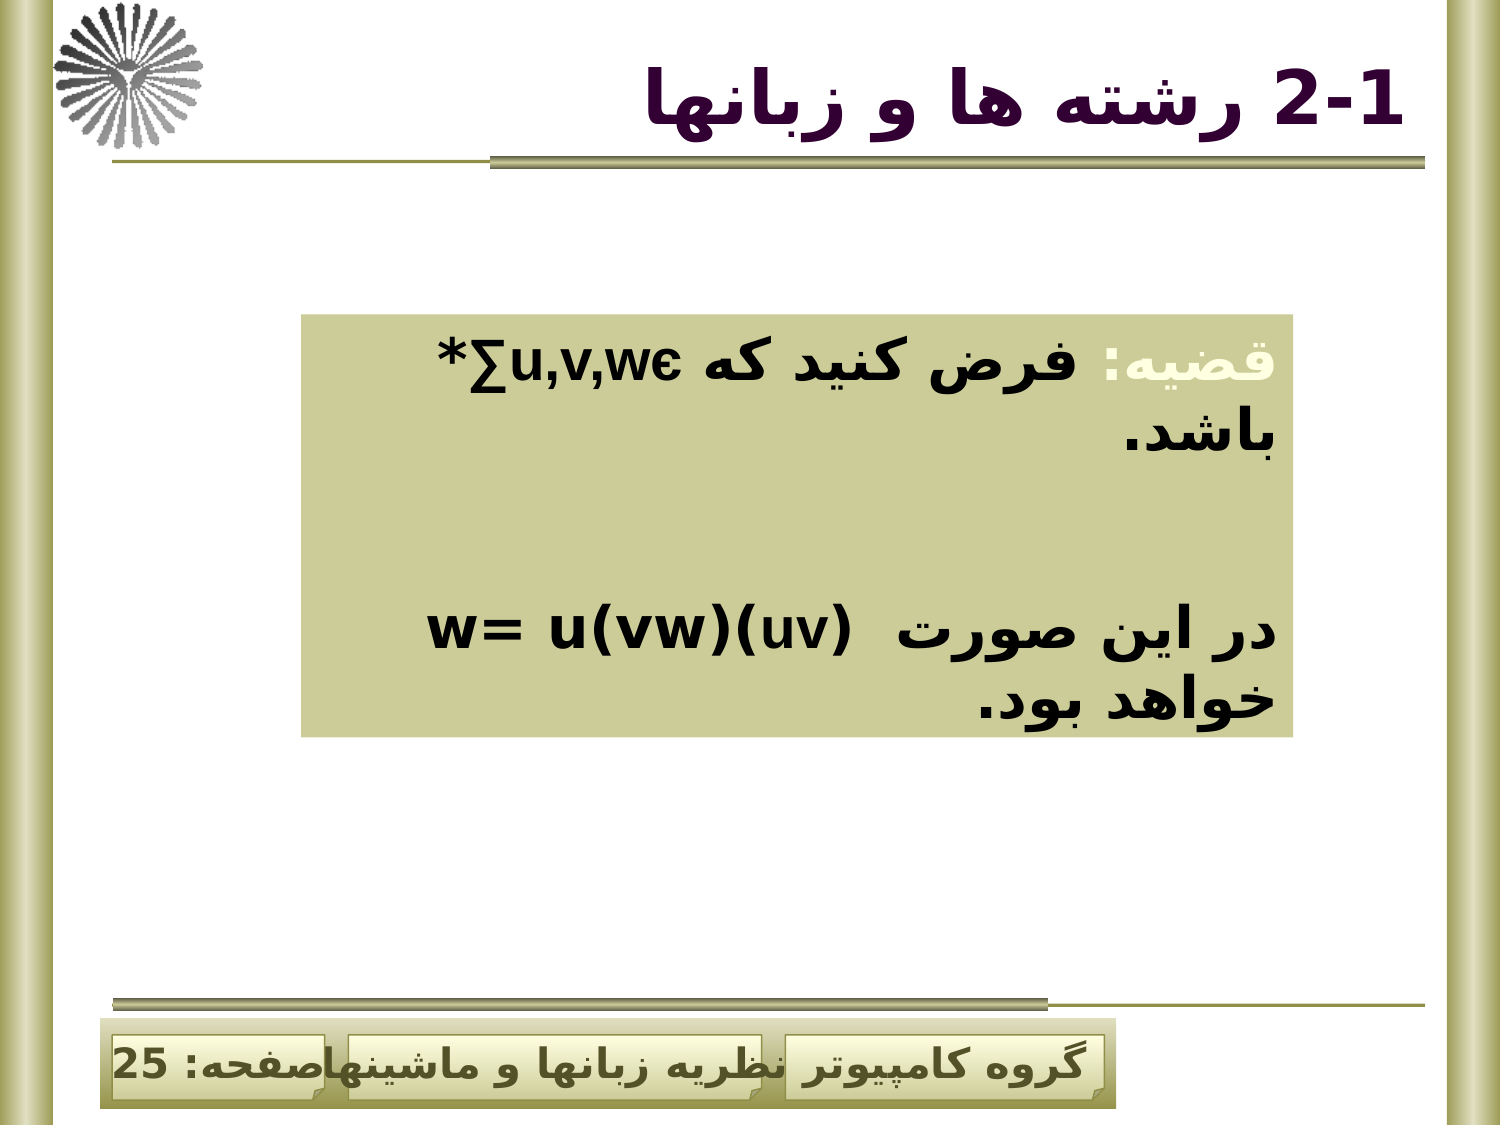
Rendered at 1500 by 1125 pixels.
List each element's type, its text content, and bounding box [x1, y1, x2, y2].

text_box قضیه: فرض کنید که u,v,wє∑* باشد. در این صورت (uv)w= u(vw) خواهد بود. [301, 314, 1294, 738]
title 2-1 رشته ها و زبانها [147, 42, 1423, 147]
